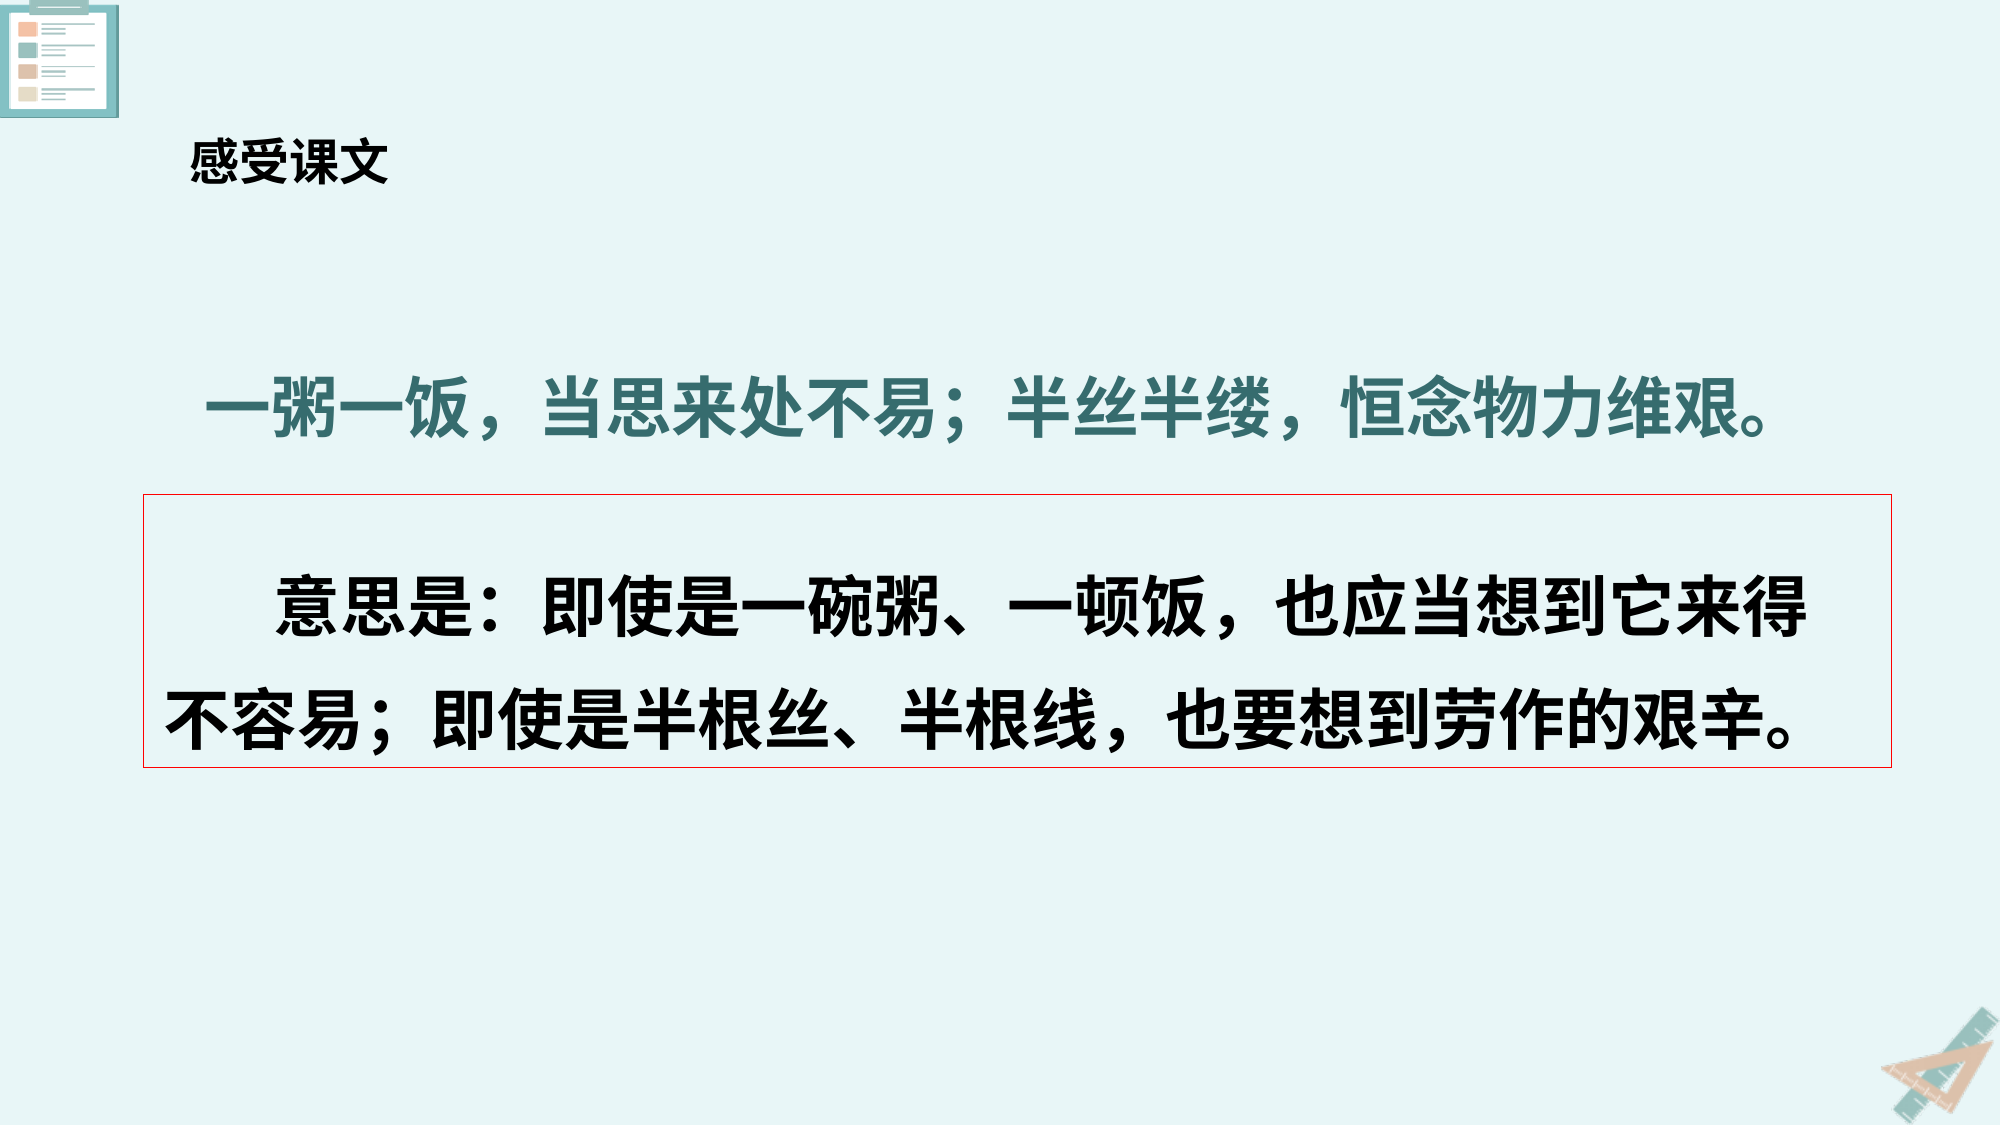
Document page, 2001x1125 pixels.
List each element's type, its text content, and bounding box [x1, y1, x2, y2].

text_box 一粥一饭，当思来处不易；半丝半缕，恒念物力维艰。 [122, 294, 1859, 460]
text_box 意思是：即使是一碗粥、一顿饭，也应当想到它来得不容易；即使是半根丝、半根线，也要想到劳作的艰辛。 [143, 494, 1892, 768]
picture [1881, 1006, 2000, 1125]
text_box 感受课文 [174, 123, 405, 199]
picture [0, 0, 119, 119]
